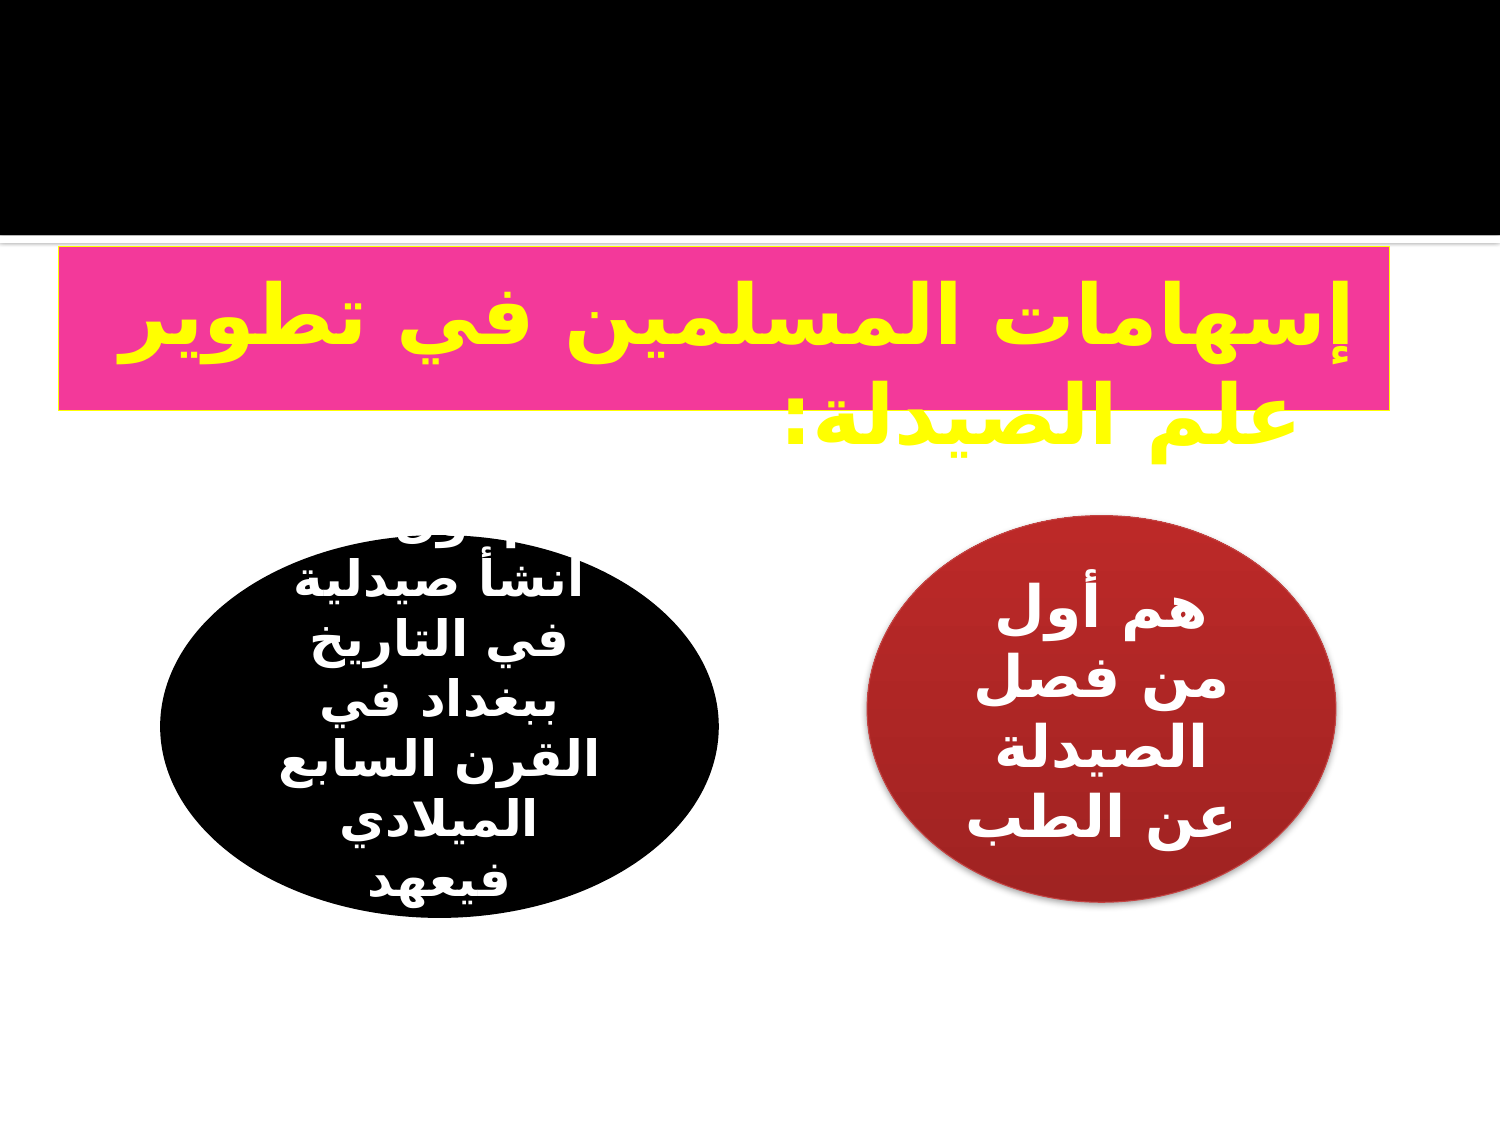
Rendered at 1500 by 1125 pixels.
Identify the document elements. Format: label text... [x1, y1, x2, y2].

text_box هم أول من فصل الصيدلة عن الطب [866, 515, 1337, 903]
list إسهامات المسلمين في تطوير علم الصيدلة: [58, 246, 1390, 411]
text_box هم أول من أنشأ صيدلية في التاريخ ببغداد في القرن السابع الميلادي فيعهد المنصور [160, 535, 719, 918]
